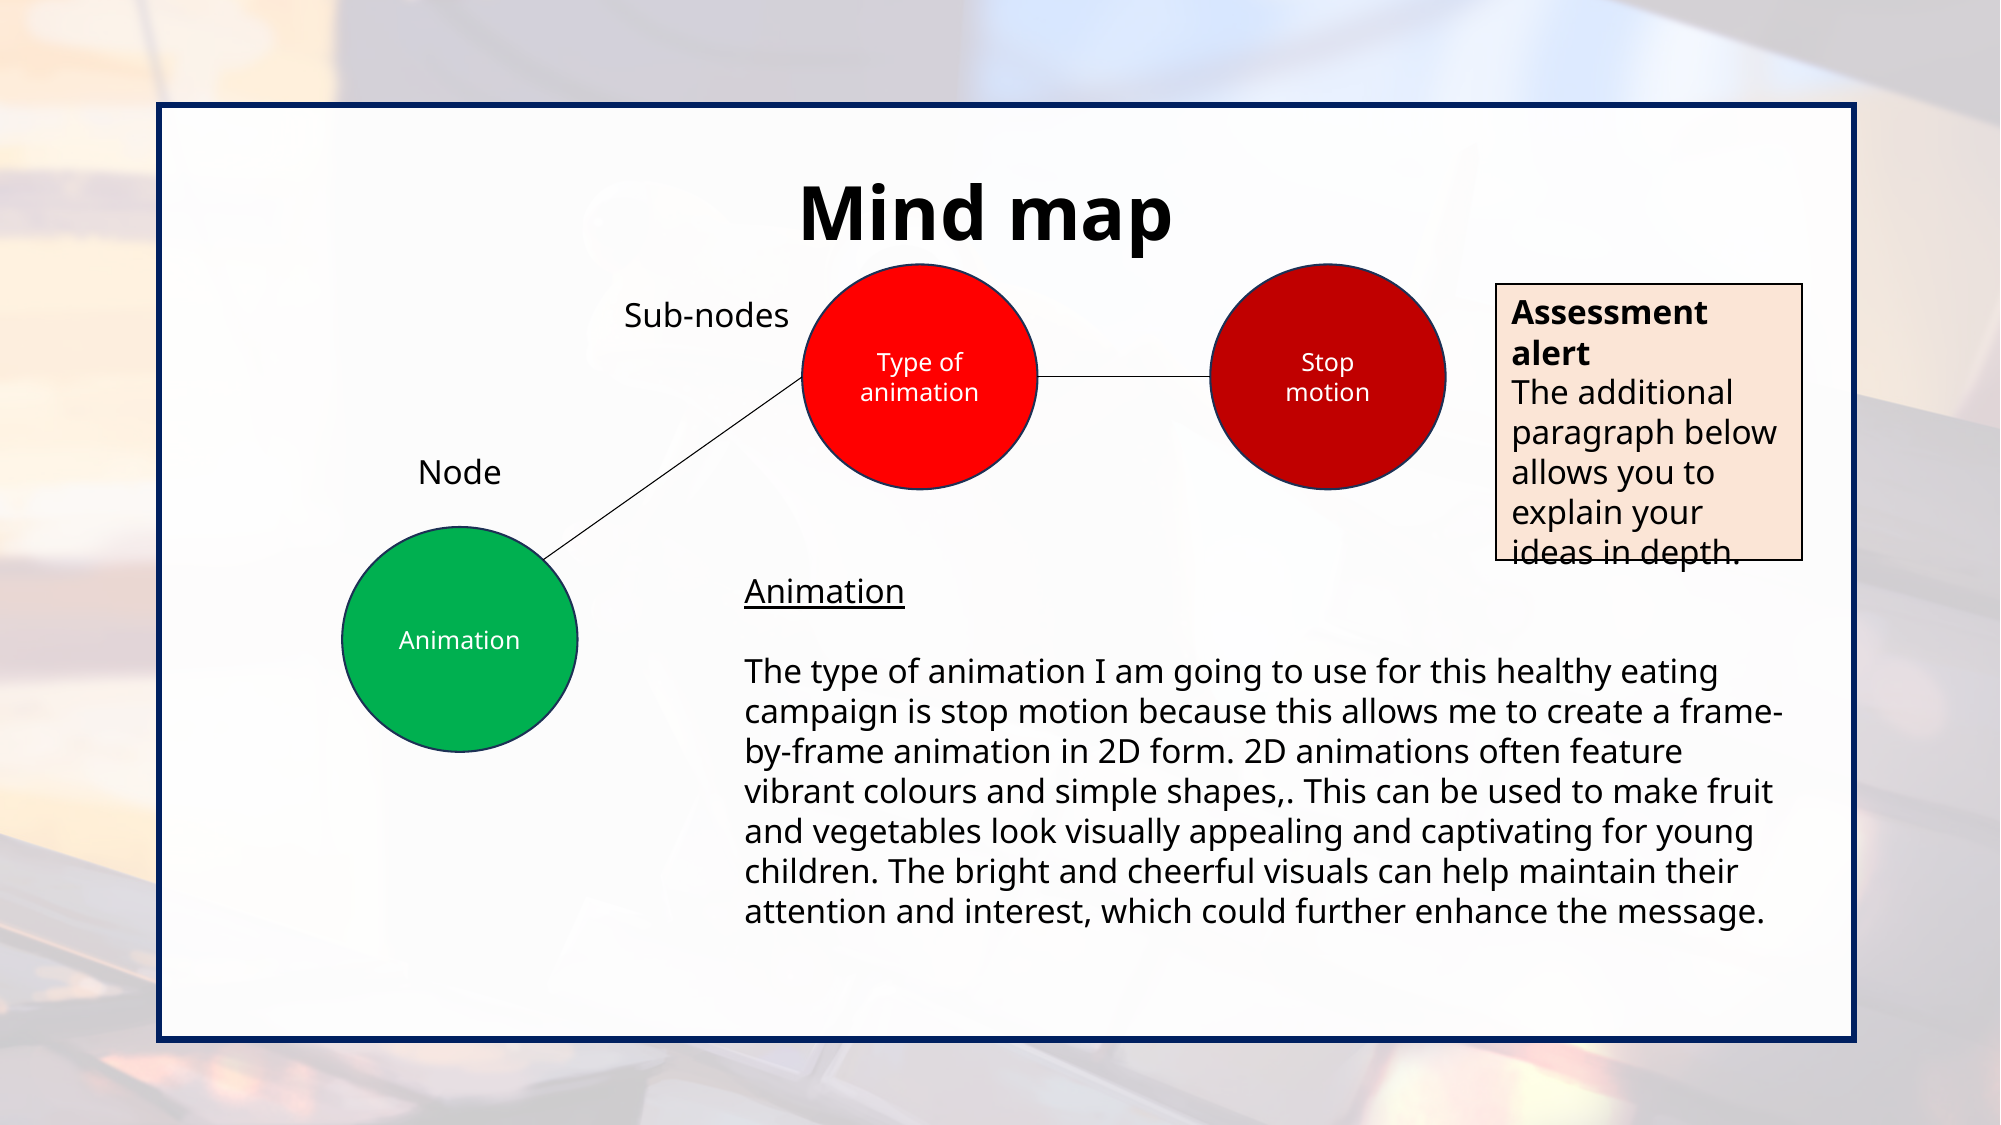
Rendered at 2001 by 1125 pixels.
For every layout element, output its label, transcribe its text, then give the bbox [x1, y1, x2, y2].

text_box Sub-nodes [542, 286, 872, 342]
text_box Stop motion [1209, 263, 1447, 491]
text_box Type of animation [801, 263, 1039, 491]
text_box Assessment alert The additional paragraph below allows you to explain your ideas in depth. [1495, 283, 1803, 561]
text_box Animation [341, 525, 579, 753]
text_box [542, 376, 803, 560]
text_box Mind map [195, 158, 1776, 264]
text_box Node [295, 443, 542, 499]
text_box [158, 104, 1855, 1041]
text_box Animation The type of animation I am going to use for this healthy eating campaign is stop motion because this allows me to create a frame-by-frame animation in 2D form. 2D animations often feature vibrant colours and simple shapes,. This can be used to make fruit and vegetables look visually appealing and captivating for young children. The bright and cheerful visuals can help maintain their attention and interest, which could further enhance the message. [729, 563, 1802, 938]
